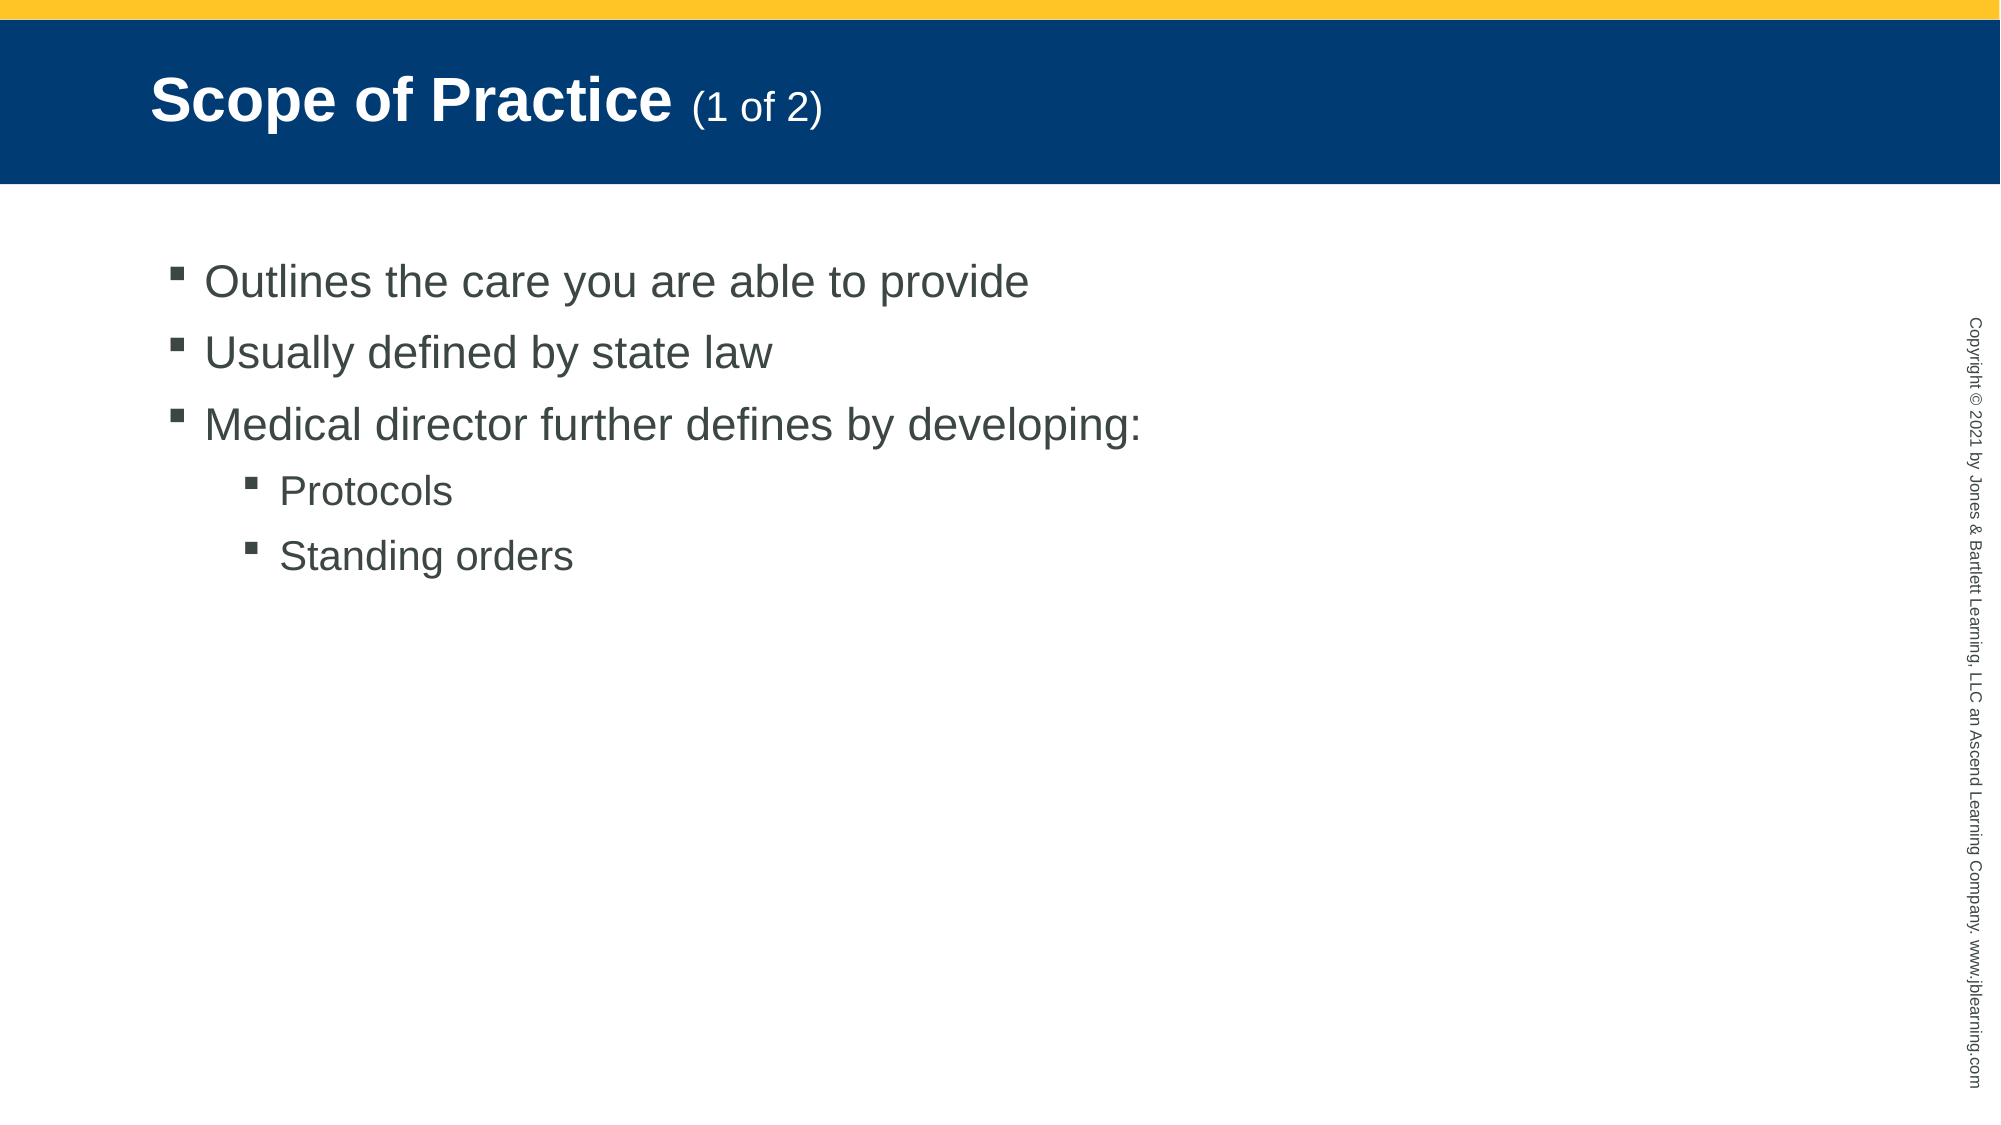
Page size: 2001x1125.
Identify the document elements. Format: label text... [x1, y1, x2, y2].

title Scope of Practice (1 of 2) [0, 19, 2000, 185]
list Outlines the care you are able to provide Usually defined by state law Medical director further defines by developing: Protocols Standing orders [151, 244, 1840, 1016]
